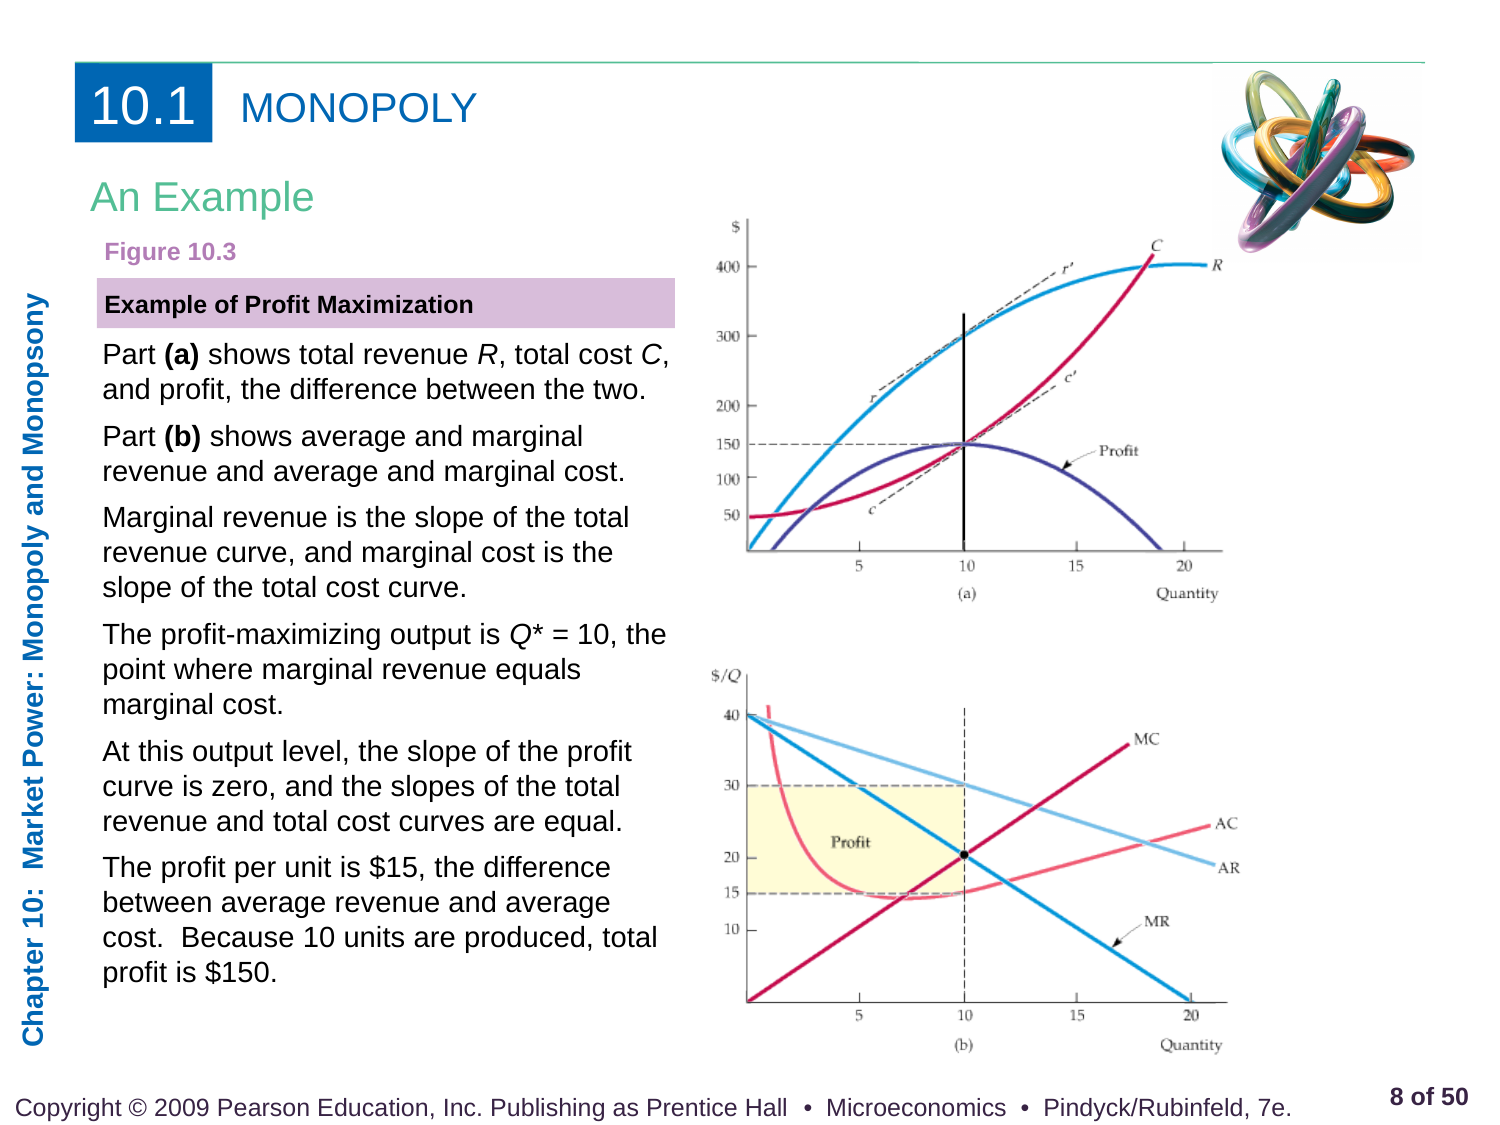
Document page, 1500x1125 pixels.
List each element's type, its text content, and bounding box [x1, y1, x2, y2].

text_box Example of Profit Maximization [96, 278, 675, 329]
text_box Figure 10.3 [96, 224, 272, 275]
list An Example [75, 162, 1175, 247]
text_box Part (a) shows total revenue R, total cost C, and profit, the difference between the two. Part (b) shows average and marginal revenue and average and marginal cost. Marginal revenue is the slope of the total revenue curve, and marginal cost is the slope of the total cost curve. The profit-maximizing output is Q* = 10, the point where marginal revenue equals marginal cost. At this output level, the slope of the profit curve is zero, and the slopes of the total revenue and total cost curves are equal. The profit per unit is $15, the difference between average revenue and average cost. Because 10 units are produced, total profit is $150. [87, 328, 688, 1054]
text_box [74, 62, 1213, 143]
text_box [1420, 62, 1426, 69]
picture [701, 63, 1422, 1063]
